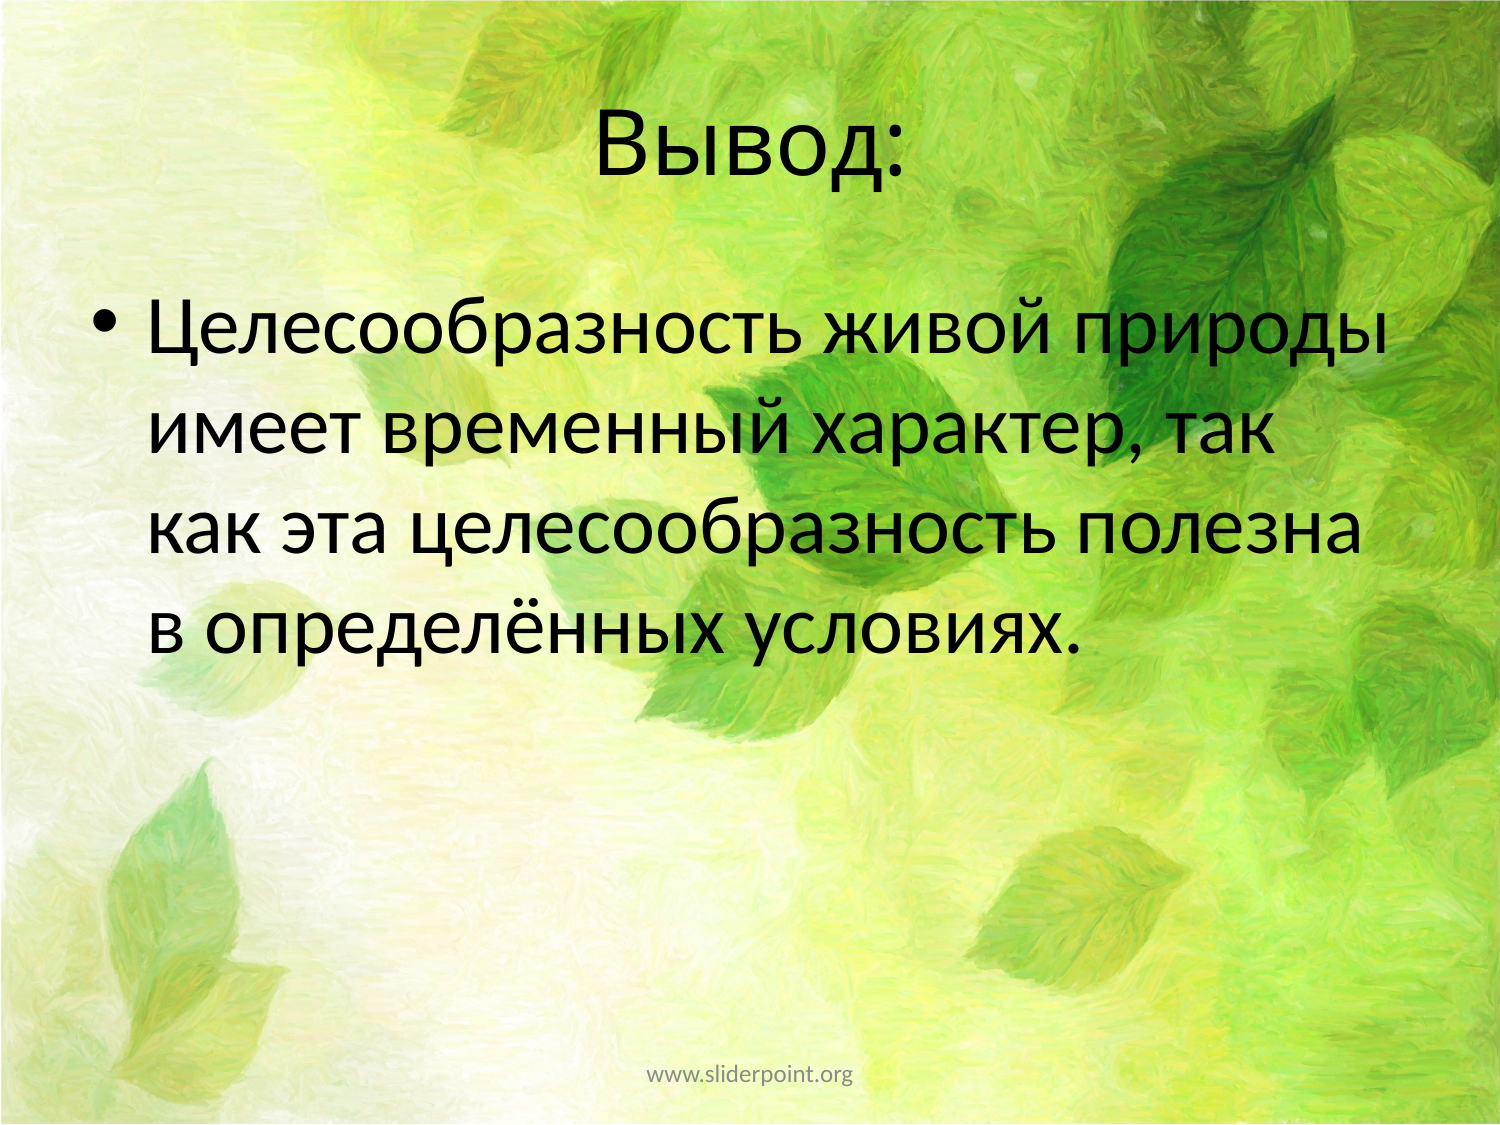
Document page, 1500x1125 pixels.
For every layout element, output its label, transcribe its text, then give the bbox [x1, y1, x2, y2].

title Вывод: [75, 45, 1425, 233]
footer www.sliderpoint.org [512, 1042, 988, 1103]
list Целесообразность живой природы имеет временный характер, так как эта целесообразность полезна в определённых условиях. [75, 262, 1425, 1005]
